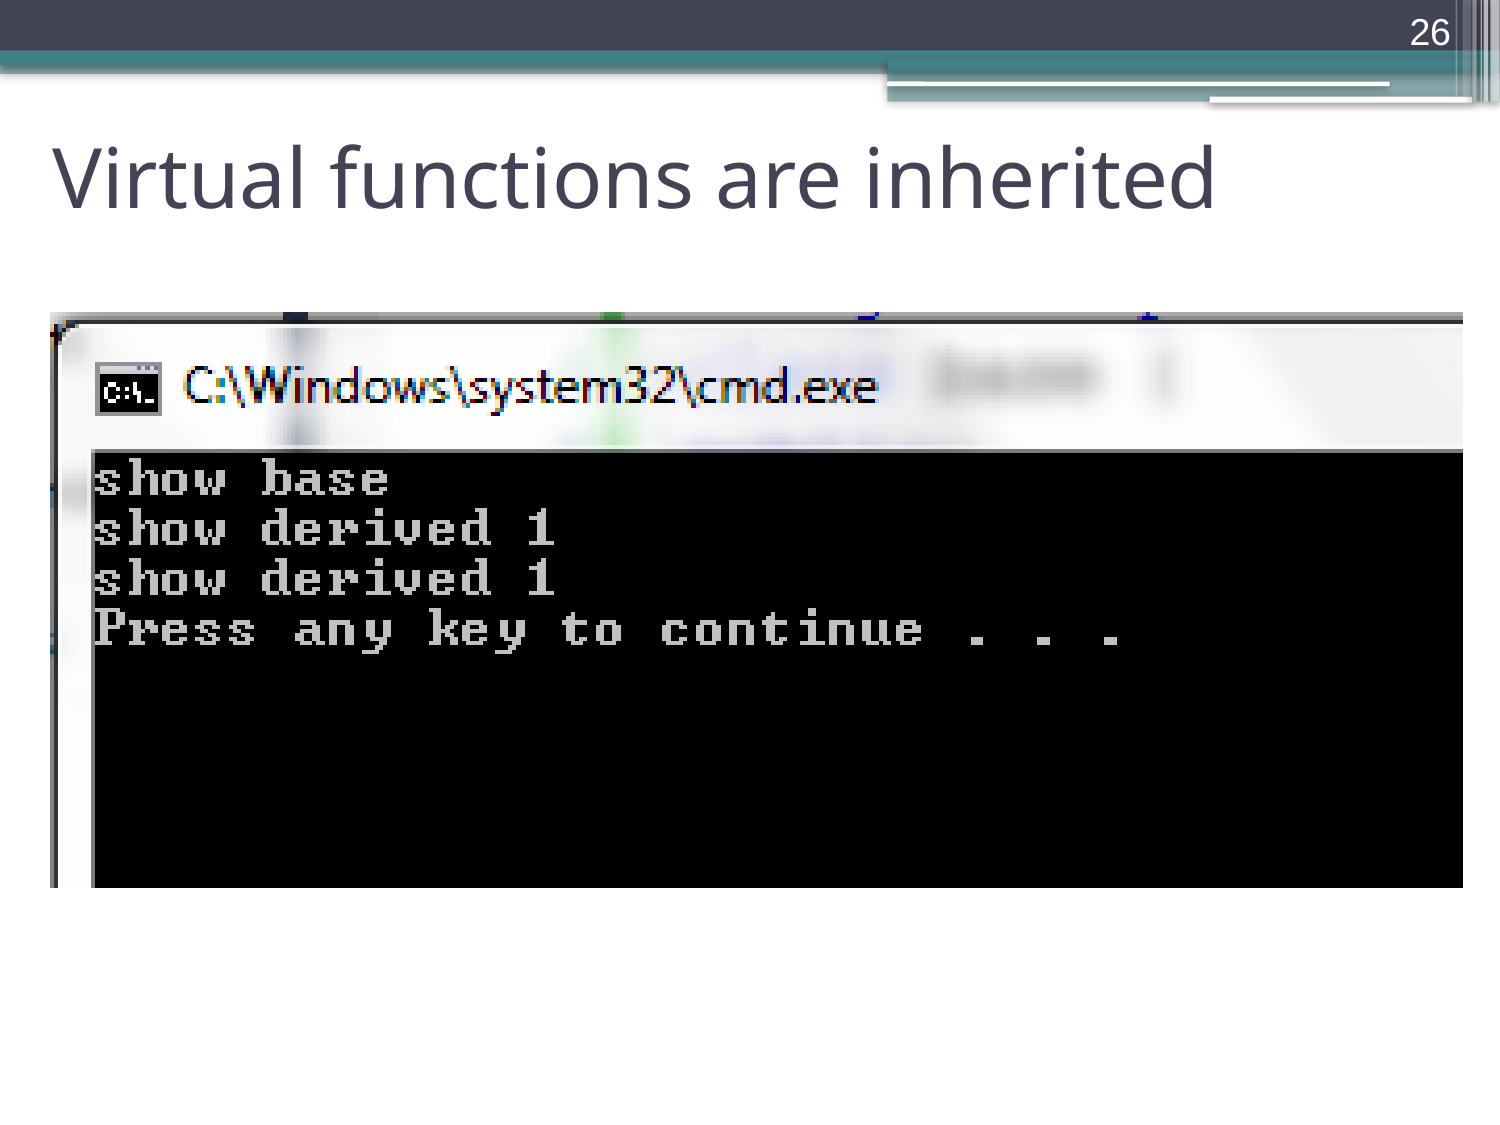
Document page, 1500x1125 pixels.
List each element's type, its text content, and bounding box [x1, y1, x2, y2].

picture [49, 312, 1463, 888]
footer [862, 100, 1080, 176]
slide_number 26 [1341, 0, 1466, 61]
title Virtual functions are inherited [37, 87, 1388, 263]
